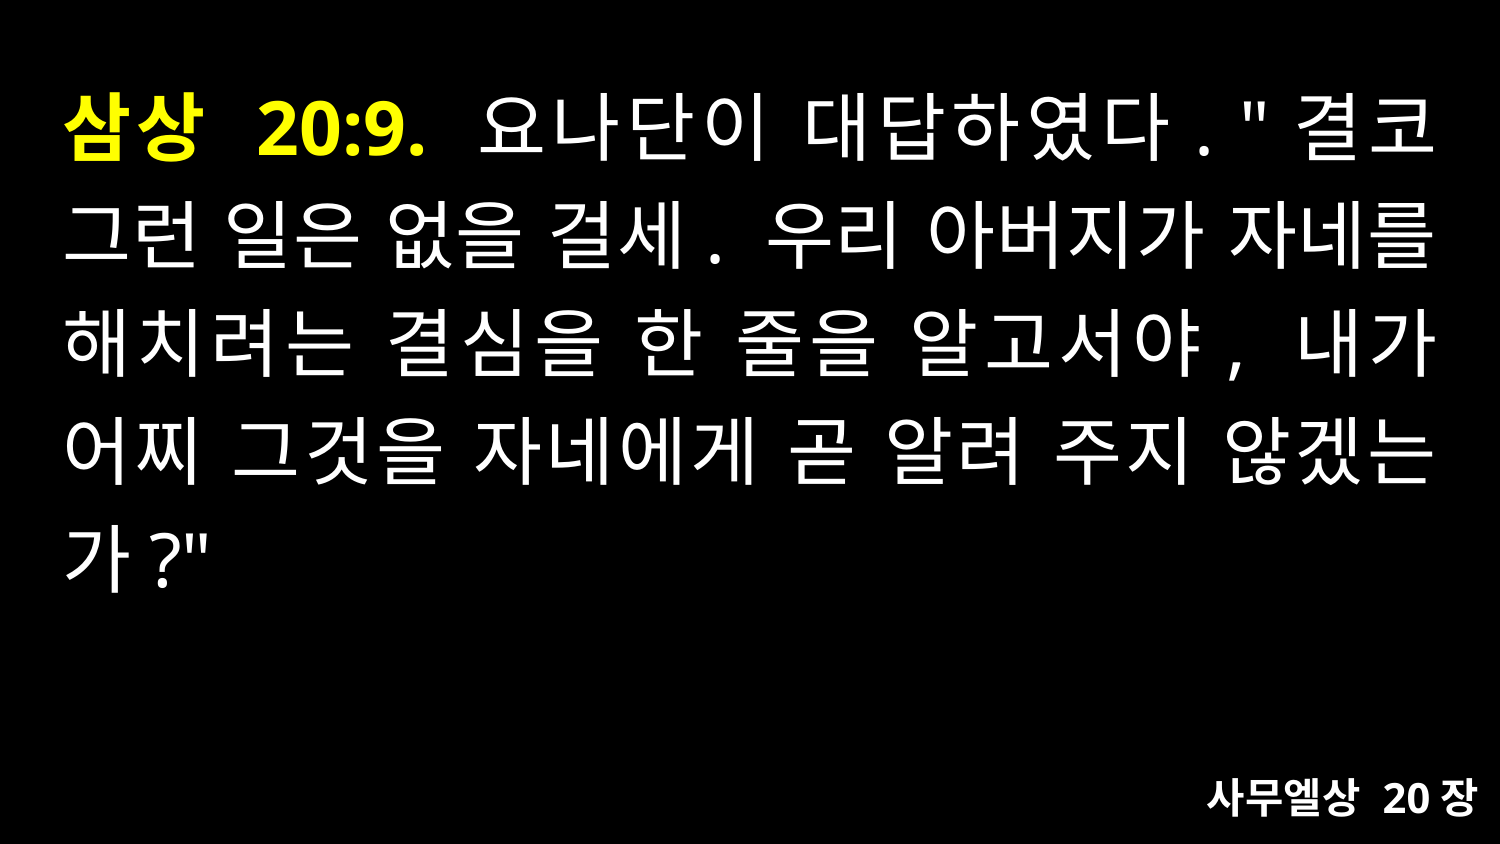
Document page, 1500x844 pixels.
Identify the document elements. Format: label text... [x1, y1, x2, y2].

title 삼상 20:9. 요나단이 대답하였다. "결코 그런 일은 없을 걸세. 우리 아버지가 자네를 해치려는 결심을 한 줄을 알고서야, 내가 어찌 그것을 자네에게 곧 알려 주지 않겠는가?" [0, 0, 1500, 844]
subtitle 사무엘상 20장 [916, 770, 1500, 844]
